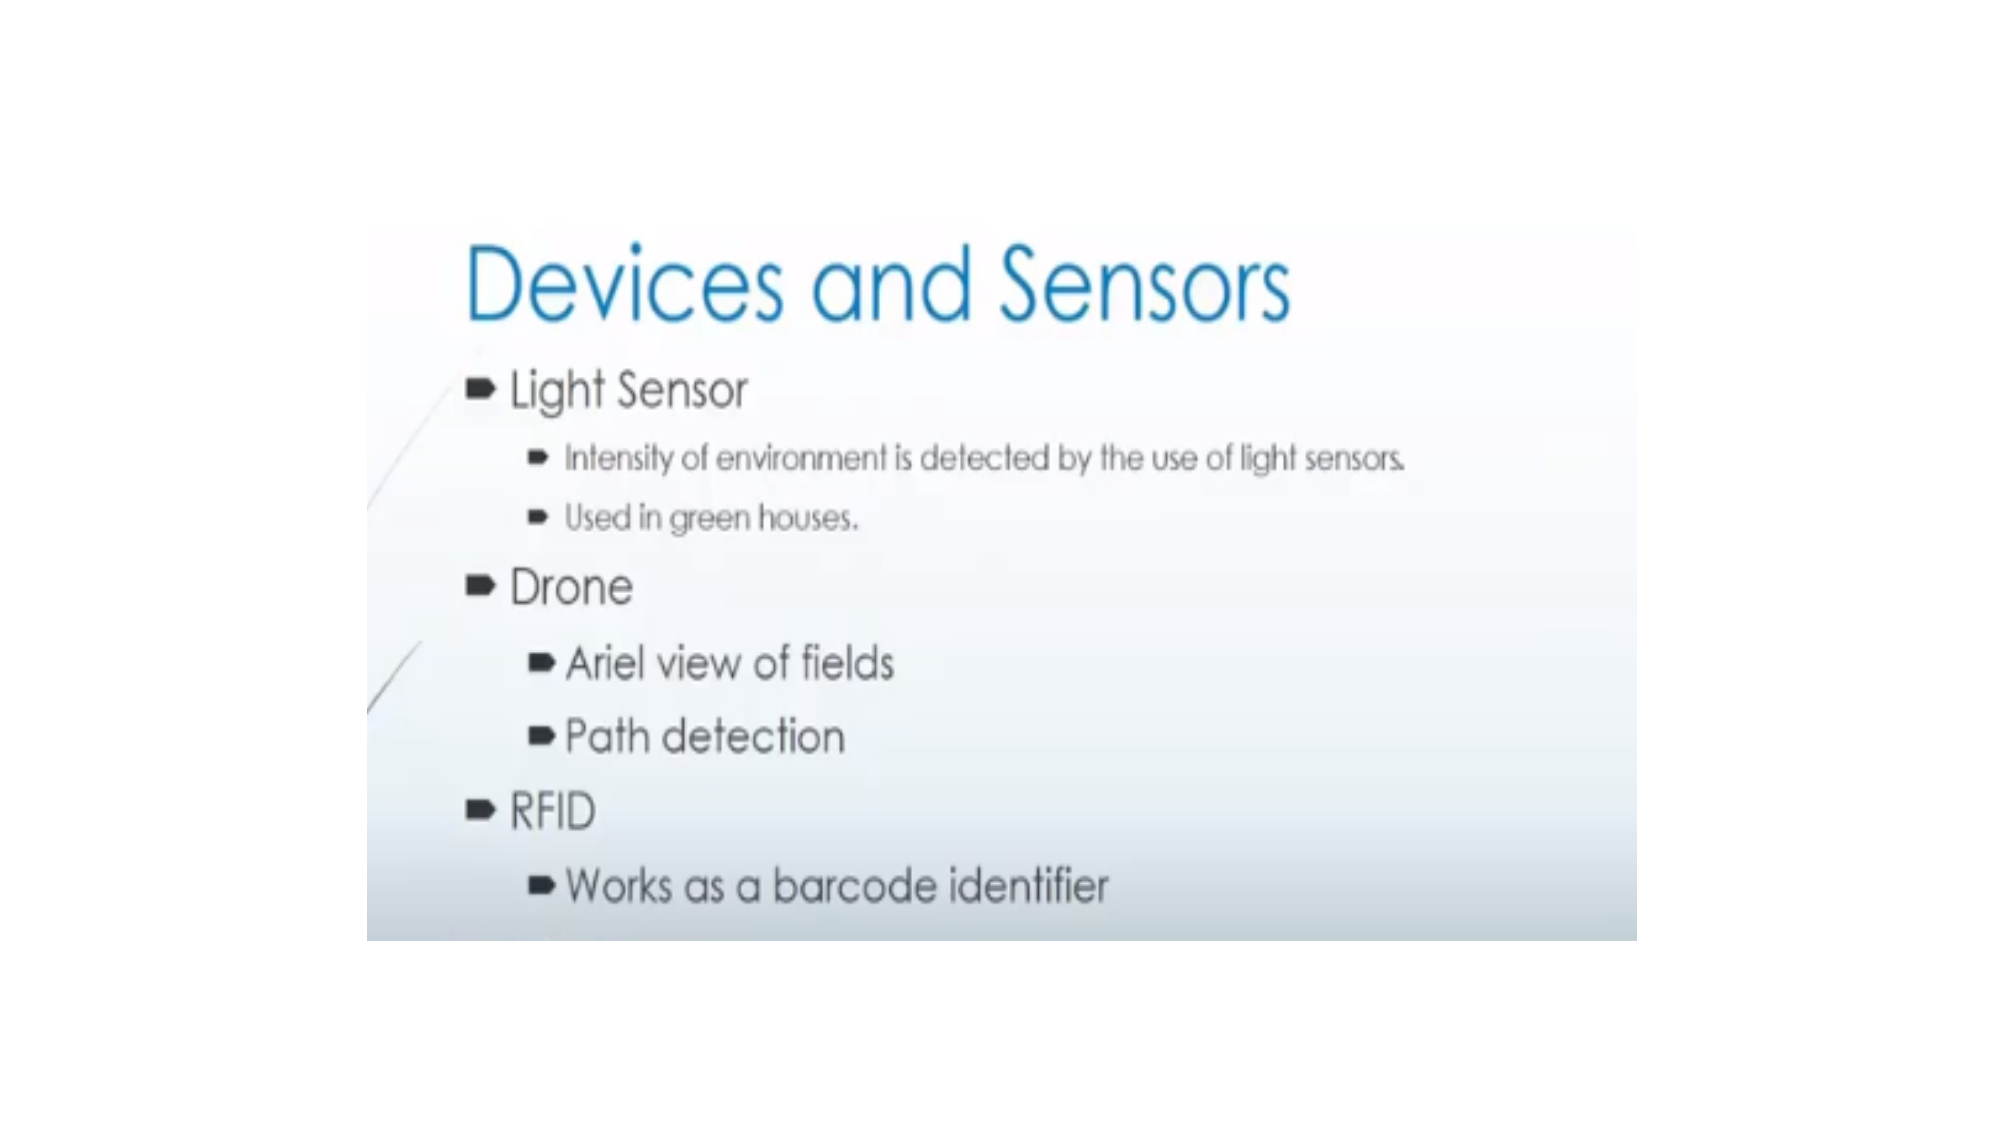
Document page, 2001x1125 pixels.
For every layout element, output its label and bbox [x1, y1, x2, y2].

picture [367, 129, 1637, 941]
